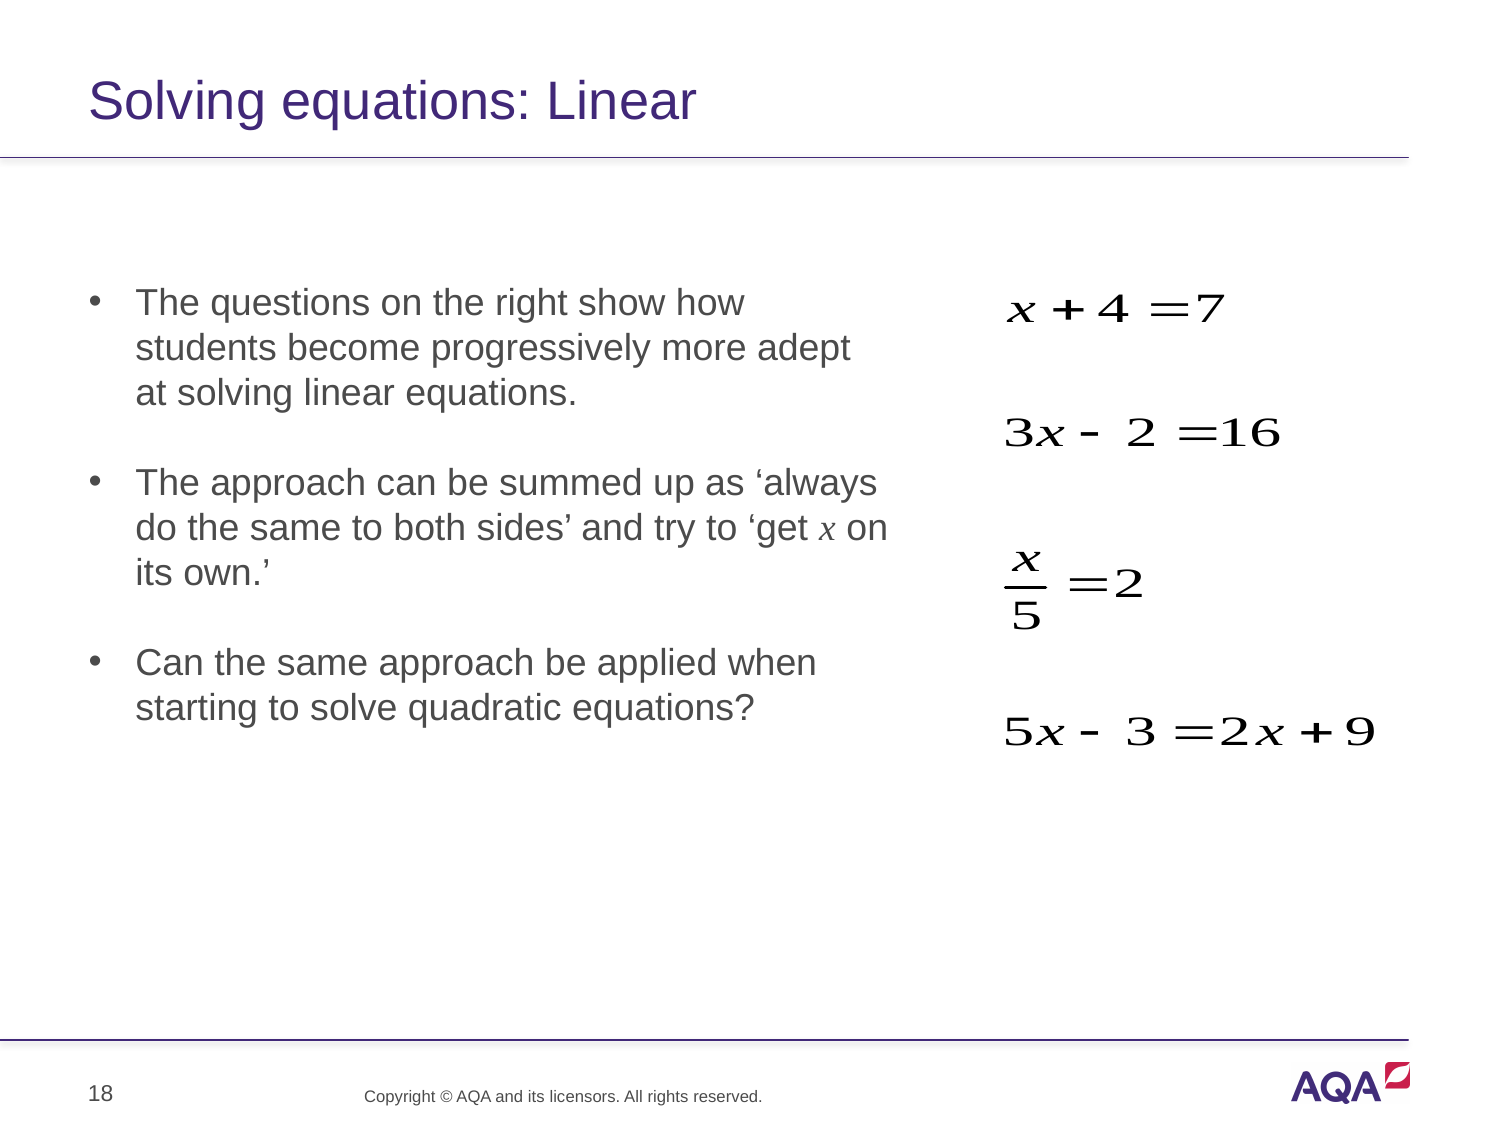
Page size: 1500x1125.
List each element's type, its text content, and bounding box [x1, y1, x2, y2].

title Solving equations: Linear [88, 72, 1409, 144]
text_box The questions on the right show how students become progressively more adept at solving linear equations. The approach can be summed up as ‘always do the same to both sides’ and try to ‘get x on its own.’ Can the same approach be applied when starting to solve quadratic equations? [88, 278, 890, 809]
footer Copyright © AQA and its licensors. All rights reserved. [249, 1084, 764, 1124]
picture [1291, 1062, 1410, 1104]
slide_number 18 [72, 1062, 188, 1123]
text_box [994, 283, 1389, 756]
